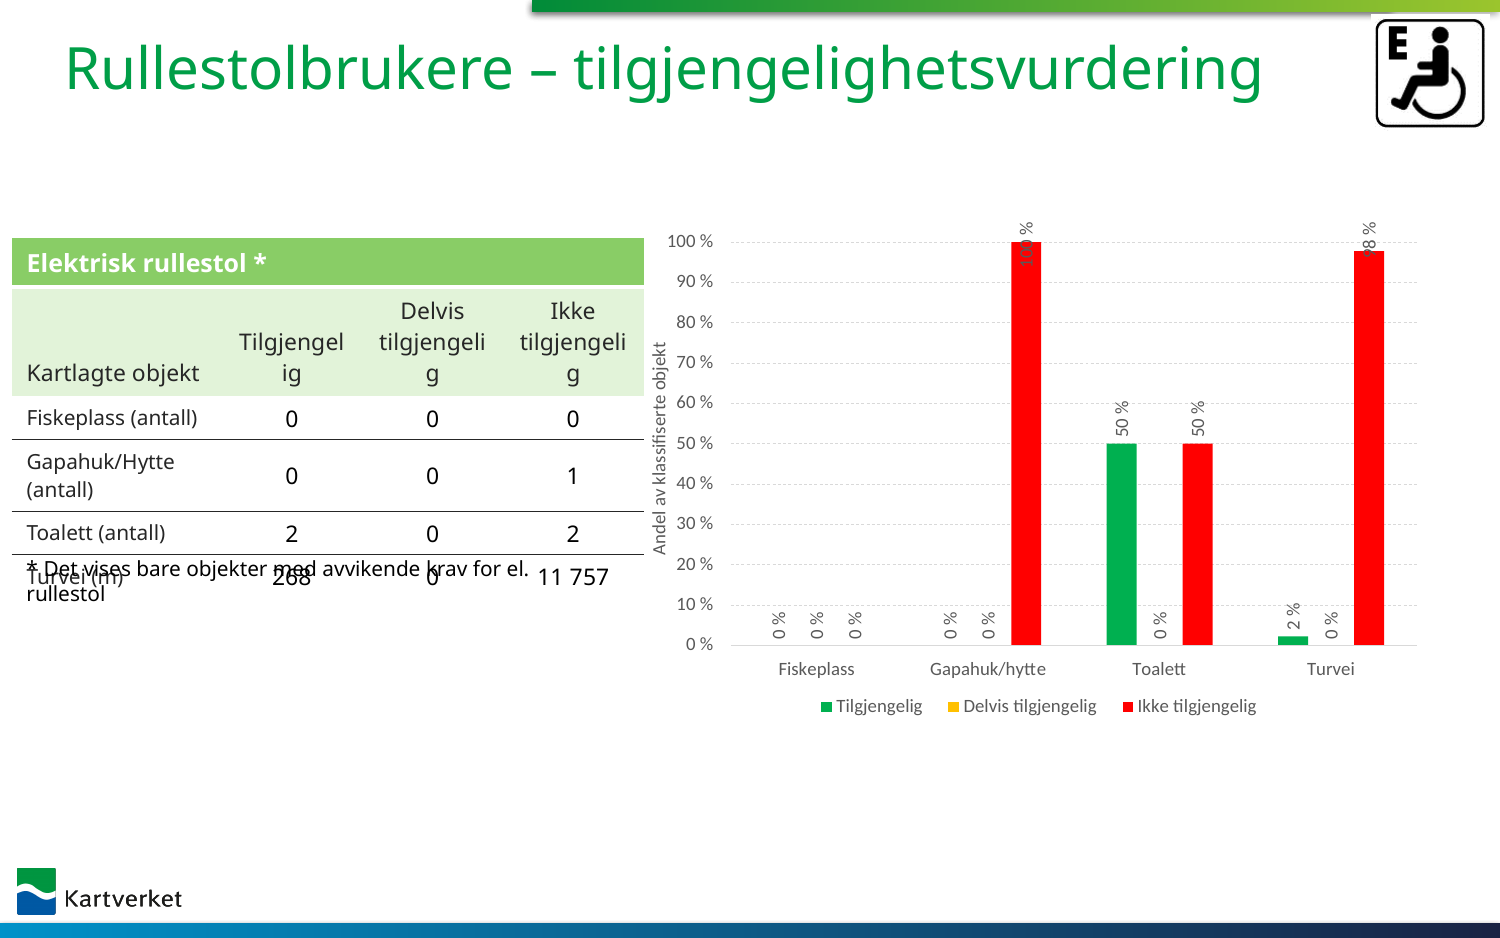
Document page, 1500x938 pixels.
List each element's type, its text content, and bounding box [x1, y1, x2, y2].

table_cell 0 [222, 440, 362, 511]
table_cell 0 [222, 396, 362, 439]
table_header Elektrisk rullestol * [12, 238, 638, 285]
table_cell Fiskeplass (antall) [12, 396, 222, 439]
table_cell 2 [503, 512, 638, 554]
table_cell Gapahuk/Hytte (antall) [12, 440, 222, 511]
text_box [1371, 13, 1491, 133]
text_box Rullestolbrukere – tilgjengelighetsvurdering [49, 12, 1372, 109]
table_cell 0 [362, 396, 503, 439]
table_cell 1 [503, 440, 638, 511]
table_cell 0 [362, 440, 503, 511]
table_cell 11 757 [597, 555, 638, 598]
table_cell Kartlagte objekt [12, 289, 222, 396]
table_cell Toalett (antall) [12, 512, 222, 548]
table_cell Delvis tilgjengelig [362, 289, 503, 396]
table_cell Tilgjengelig [222, 289, 362, 396]
table_cell Ikke tilgjengelig [503, 289, 638, 396]
table_cell 0 [503, 396, 638, 439]
picture [643, 218, 1428, 728]
table_cell 0 [362, 512, 503, 548]
text_box * Det vises bare objekter med avvikende krav for el. rullestol [11, 548, 597, 613]
table_cell 2 [222, 512, 362, 548]
